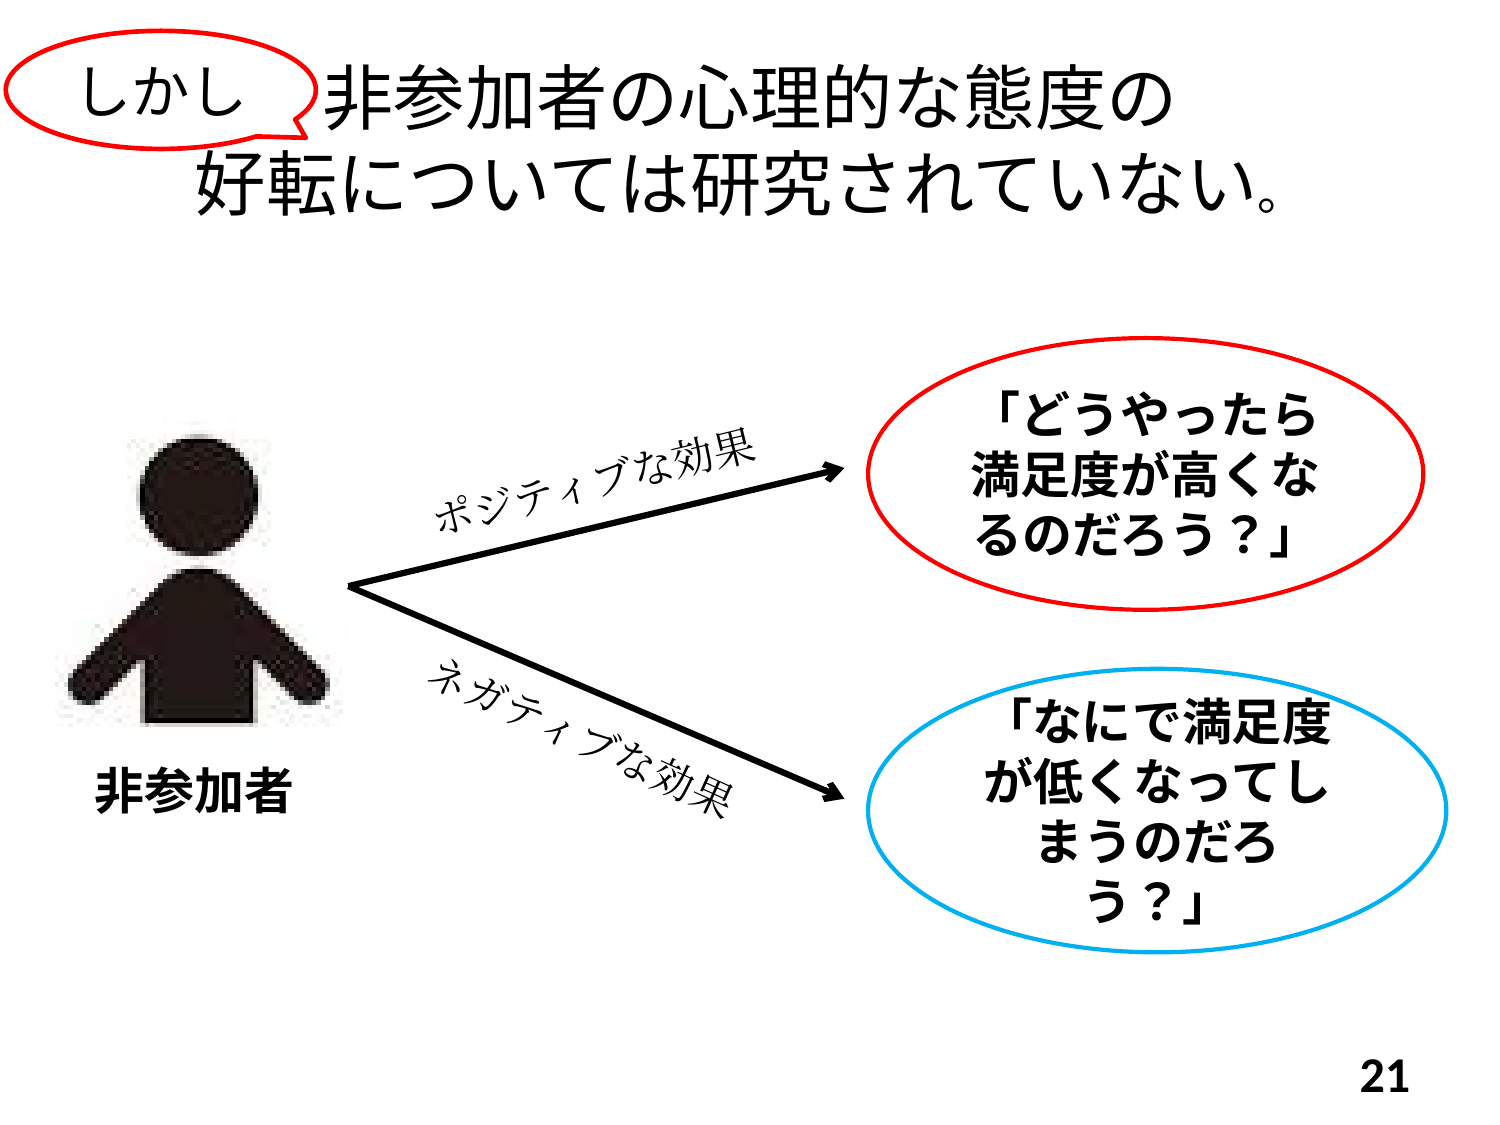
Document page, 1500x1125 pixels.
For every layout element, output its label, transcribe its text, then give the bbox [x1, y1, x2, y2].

text_box 非参加者 [70, 763, 318, 833]
text_box ポジティブな効果 [557, 409, 798, 466]
text_box しかし [3, 28, 318, 152]
slide_number 21 [1074, 1042, 1425, 1103]
text_box 「どうやったら満足度が高くなるのだろう？」 [866, 335, 1426, 612]
text_box 「なにで満足度が低くなってしまうのだろう？」 [865, 666, 1449, 955]
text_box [348, 585, 845, 799]
picture [33, 417, 349, 755]
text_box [348, 467, 845, 585]
text_box ネガティブな効果 [673, 808, 766, 842]
title 非参加者の心理的な態度の 好転については研究されていない。 [75, 45, 1425, 233]
